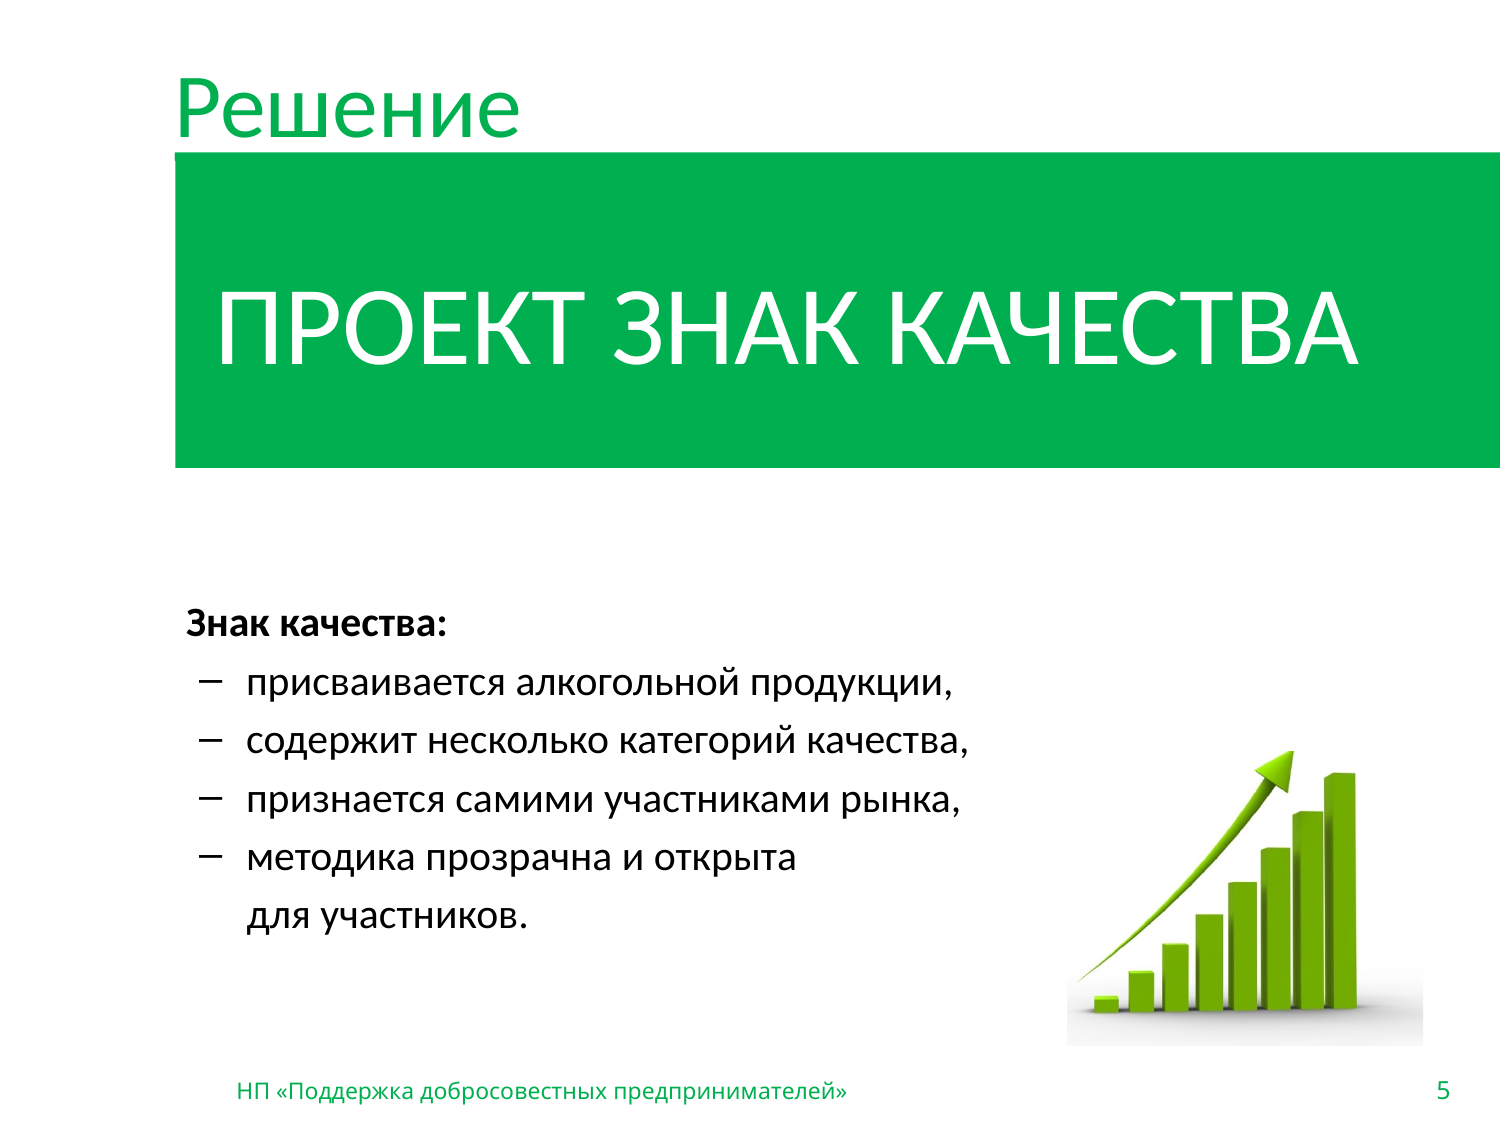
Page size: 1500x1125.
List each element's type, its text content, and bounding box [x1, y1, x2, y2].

list ПРОЕКТ ЗНАК КАЧЕСТВА [171, 231, 1483, 738]
text_box Решение [159, 7, 1402, 195]
picture [1066, 751, 1424, 1046]
text_box [173, 157, 1500, 470]
text_box Знак качества: присваивается алкогольной продукции, содержит несколько категорий качества, признается самими участниками рынка, методика прозрачна и открыта для участников. [171, 738, 1424, 1094]
